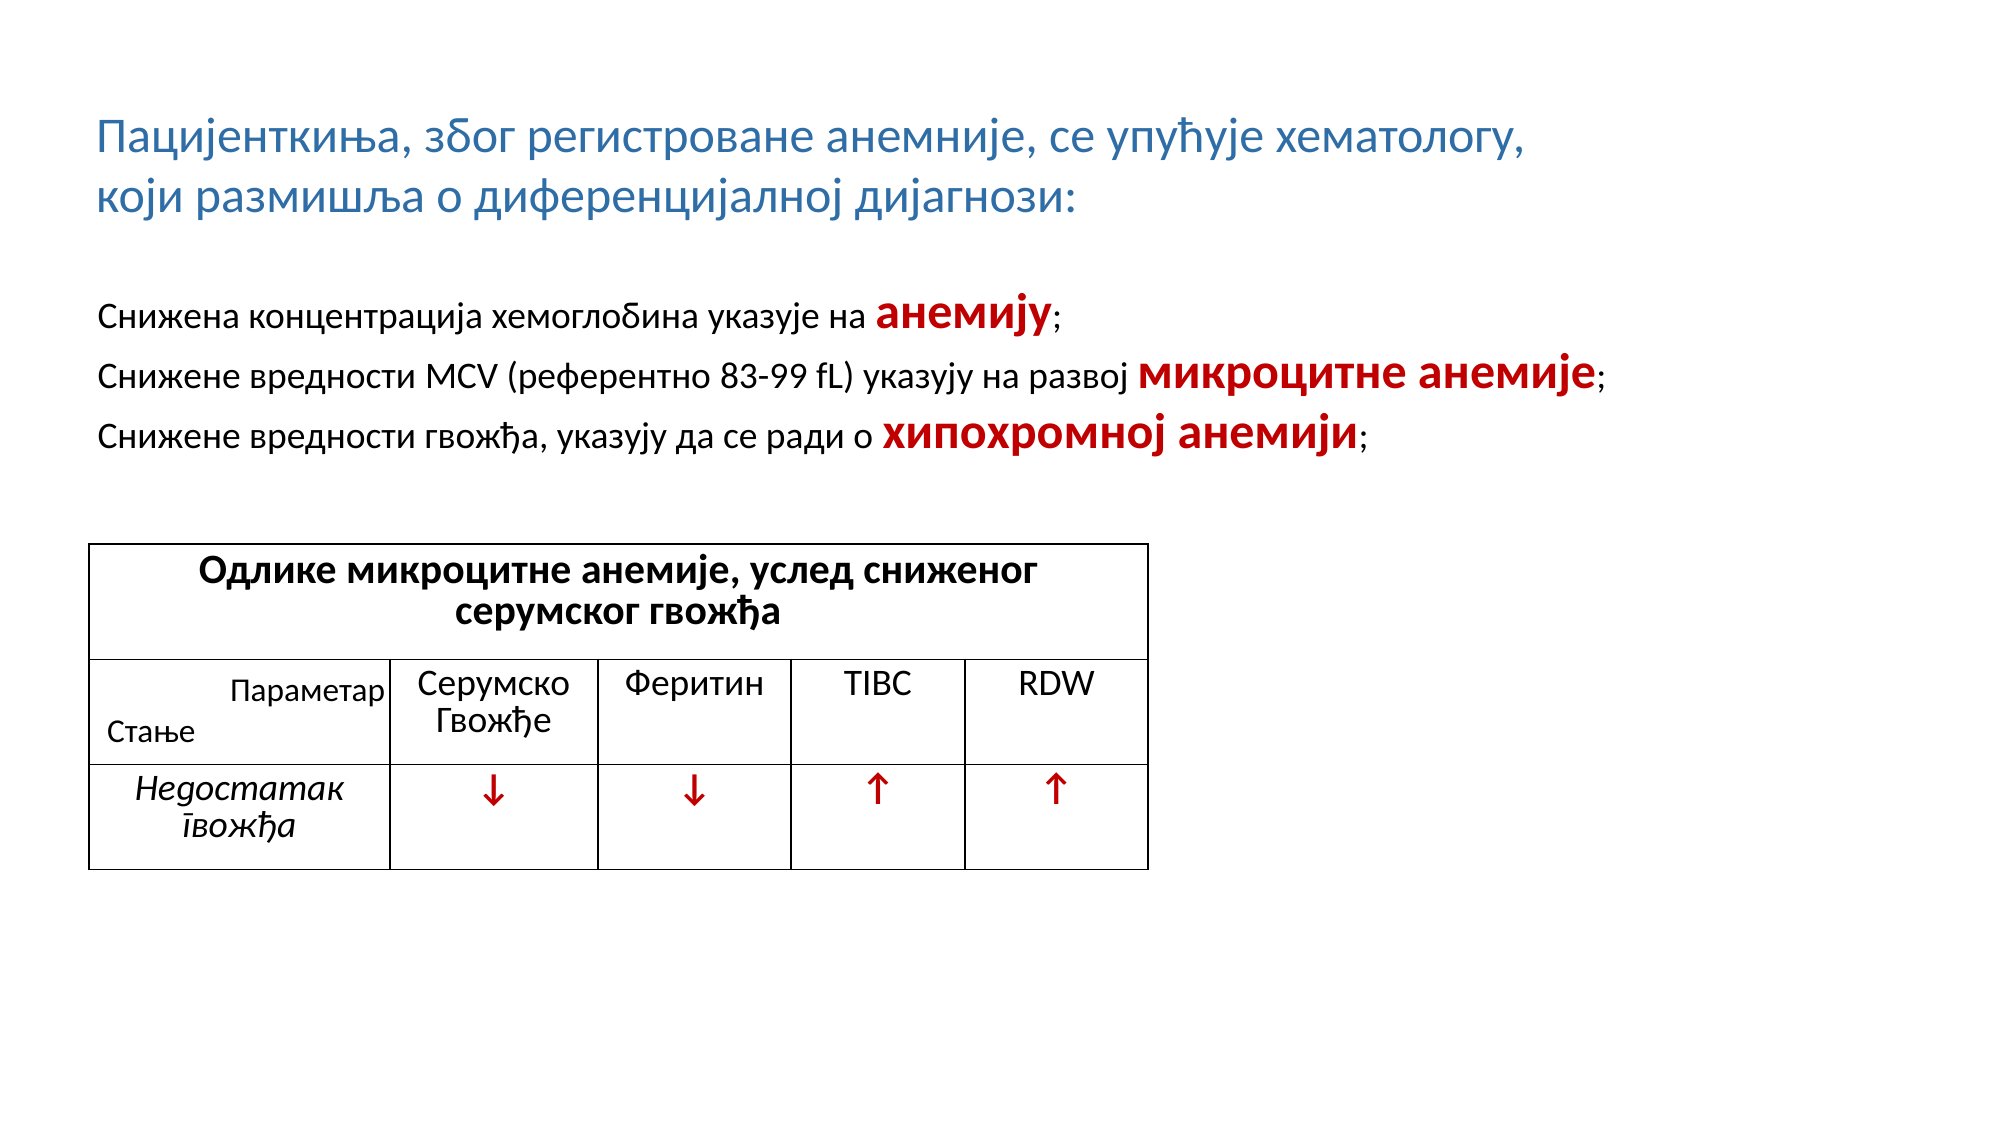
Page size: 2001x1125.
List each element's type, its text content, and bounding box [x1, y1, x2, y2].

table_cell Феритин [599, 660, 790, 764]
table_cell [90, 660, 389, 764]
text_box Снижена концентрација хемоглобина указује на анемију; Снижене вредности MCV (референтно 83-99 fL) указују на развој микроцитне анемије; Снижене вредности гвожђа, указују да се ради о хипохромној анемији; [82, 271, 1622, 467]
table_cell ↑ [792, 765, 964, 869]
table_cell Недостатак гвожђа [90, 765, 389, 869]
text_box Стање [92, 701, 211, 757]
table_header Одлике микроцитне анемије, услед сниженог серумског гвожђа [90, 545, 1147, 659]
table_cell ↑ [966, 765, 1147, 869]
table_cell TIBC [792, 660, 964, 764]
table_cell Серумско Гвожђе [391, 660, 597, 764]
text_box Параметар [215, 660, 401, 716]
table_cell RDW [966, 660, 1147, 764]
table_cell ↓ [391, 765, 597, 869]
text_box Пацијенткиња, због регистроване анемније, се упућује хематологу, који размишља о диференцијалној дијагнози: [81, 95, 1542, 231]
table_cell ↓ [599, 765, 790, 869]
